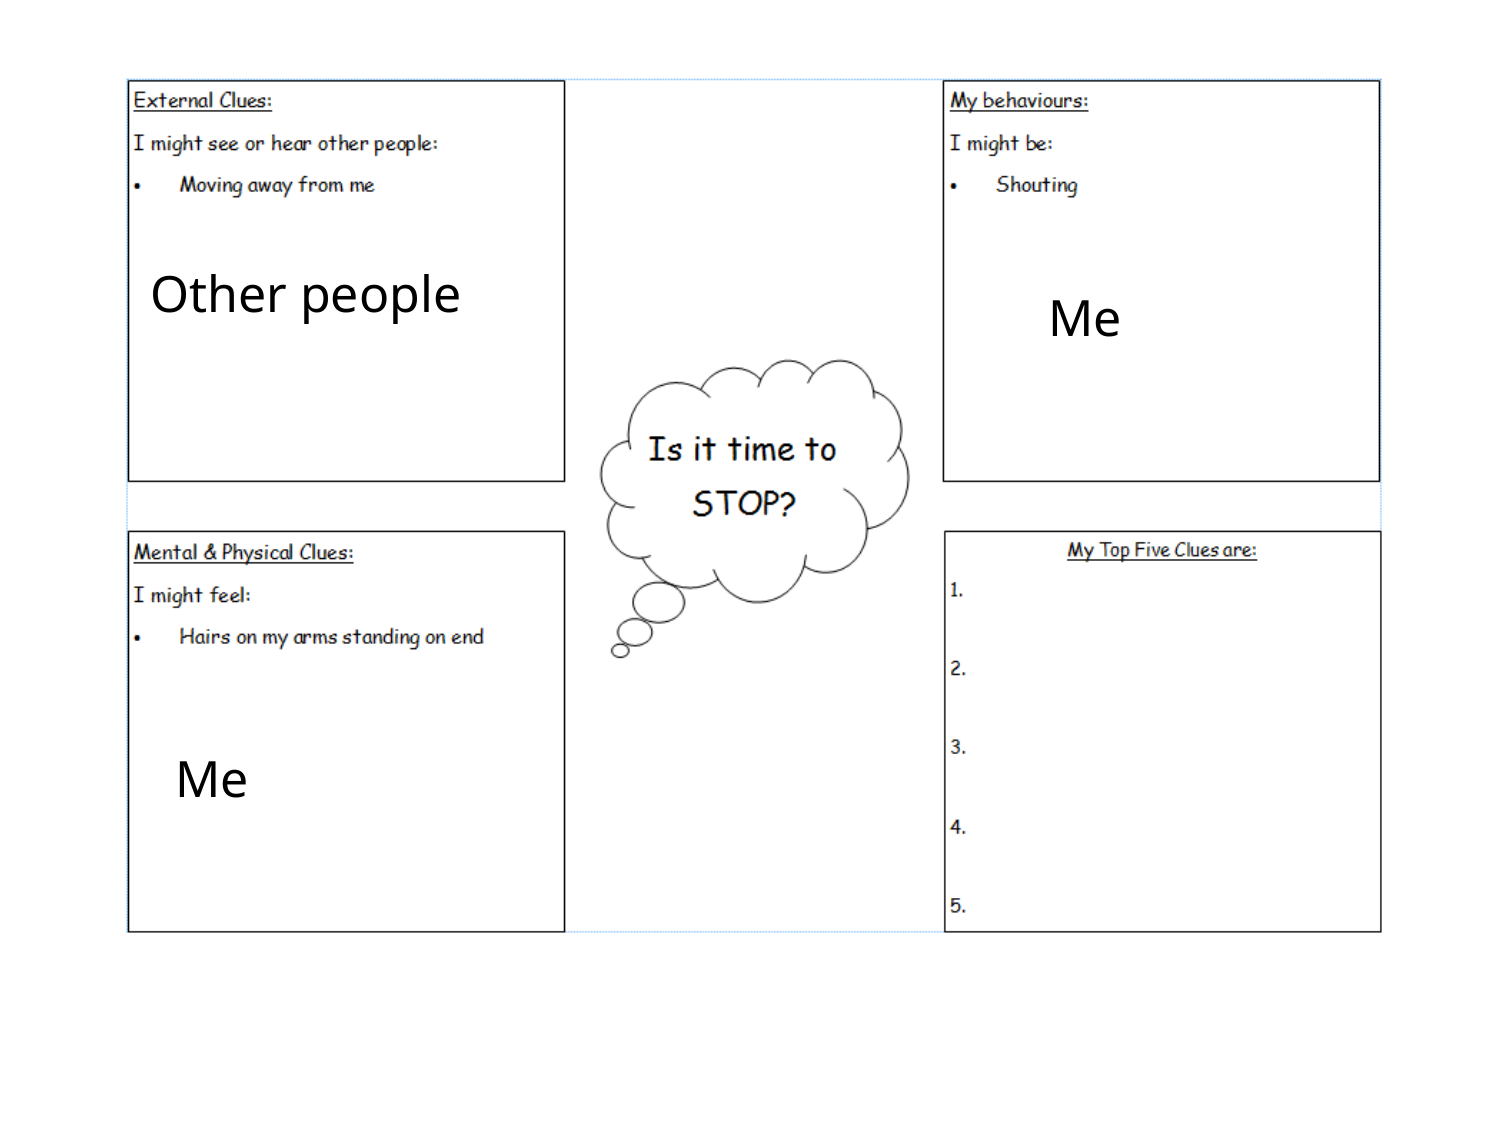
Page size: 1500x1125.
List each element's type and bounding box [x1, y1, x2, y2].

picture [111, 54, 1417, 951]
